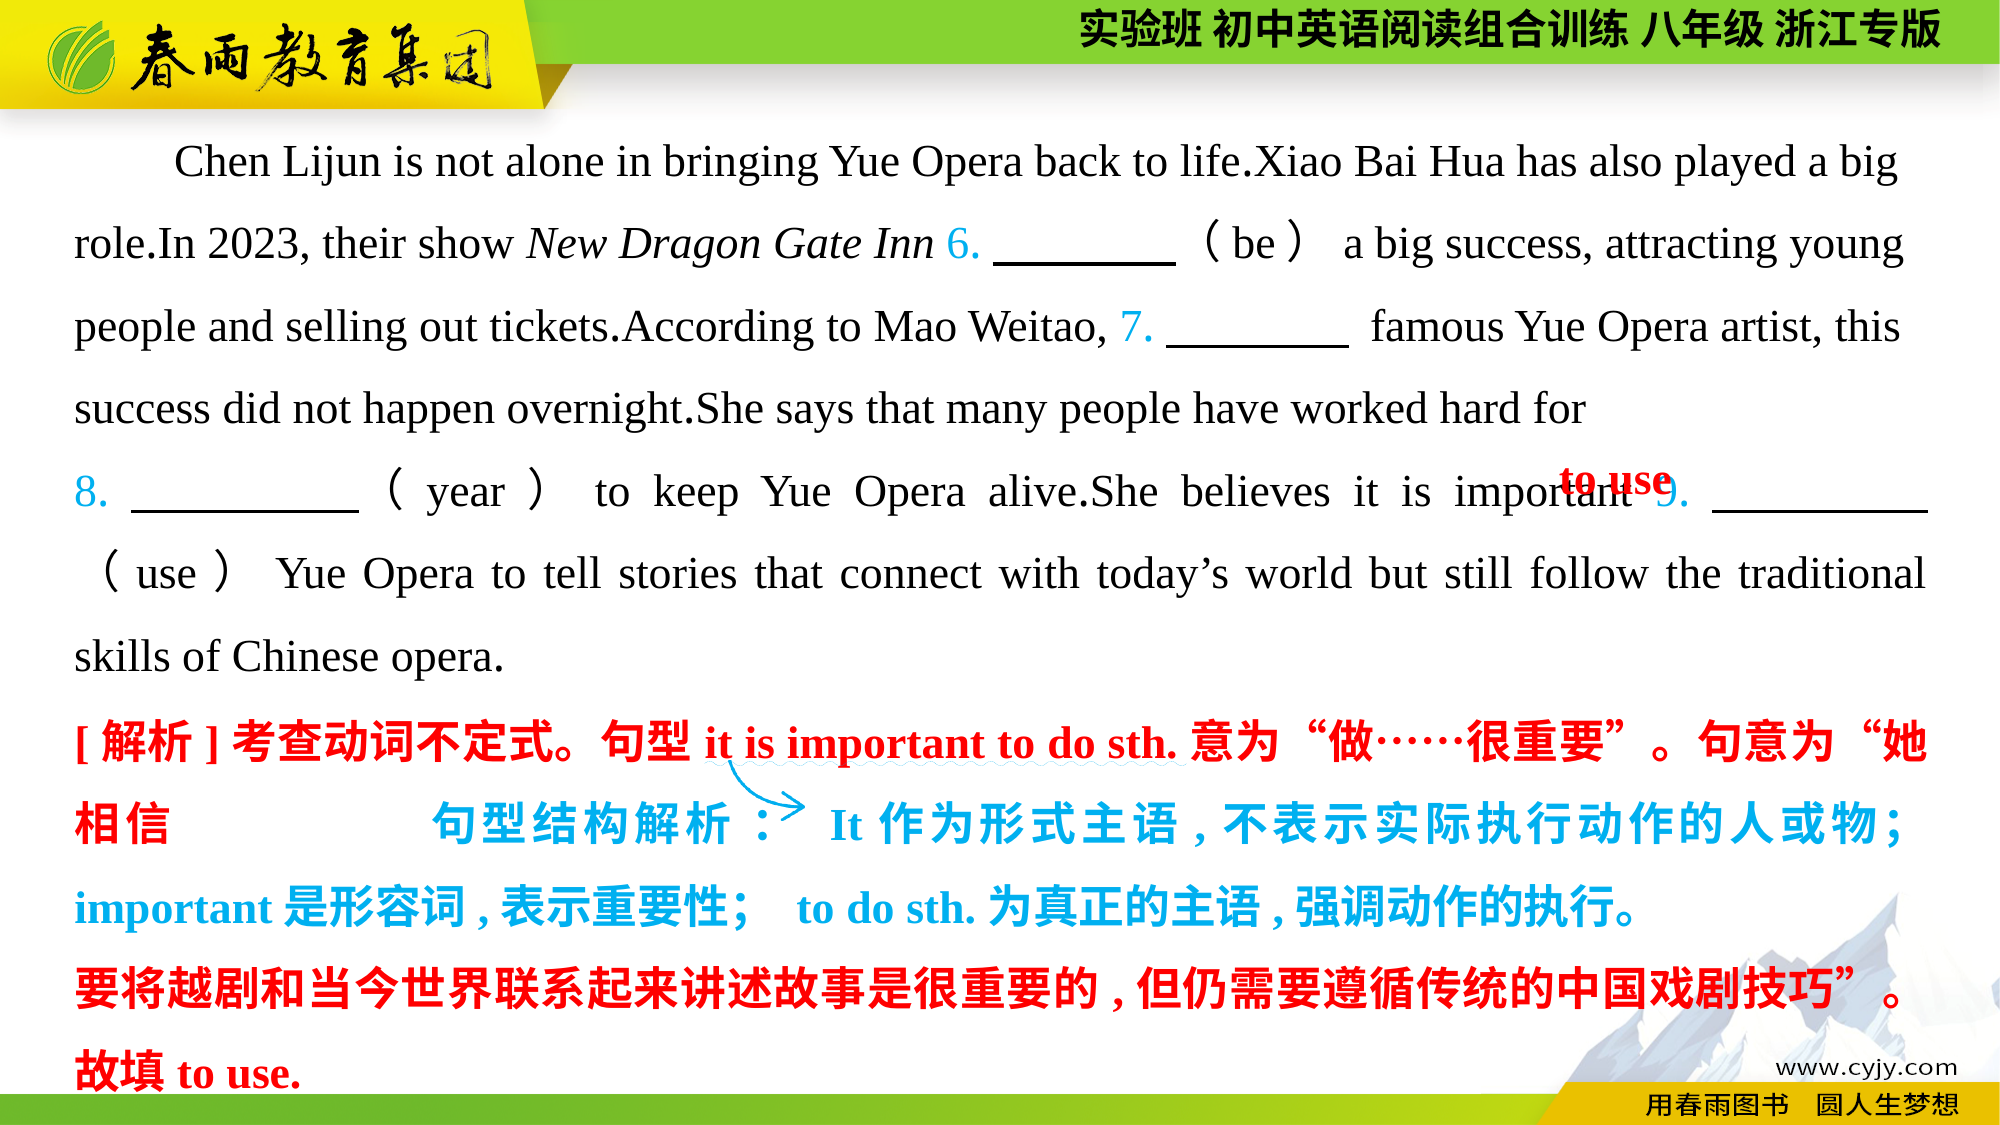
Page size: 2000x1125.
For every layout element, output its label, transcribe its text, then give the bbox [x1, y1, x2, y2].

text_box to use [1543, 441, 1687, 512]
text_box [解析]考查动词不定式。句型it is important to do sth.意为“做……很重要”。句意为“她相信 句型结构解析 ： It作为形式主语,不表示实际执行动作的人或物； important是形容词,表示重要性； to do sth.为真正的主语,强调动作的执行。 要将越剧和当今世界联系起来讲述故事是很重要的,但仍需要遵循传统的中国戏剧技巧”。故填to use. [59, 684, 1944, 1105]
picture [0, 0, 2000, 1125]
list Chen Lijun is not alone in bringing Yue Opera back to life.Xiao Bai Hua has also played a big role.In 2023, their show New Dragon Gate Inn 6. （be）a big success, attracting young people and selling out tickets.According to Mao Weitao, 7. famous Yue Opera artist, this success did not happen overnight.She says that many people have worked hard for 8. （year）to keep Yue Opera alive.She believes it is important 9. （use）Yue Opera to tell stories that connect with today’s world but still follow the traditional skills of Chinese opera. [59, 95, 1944, 684]
